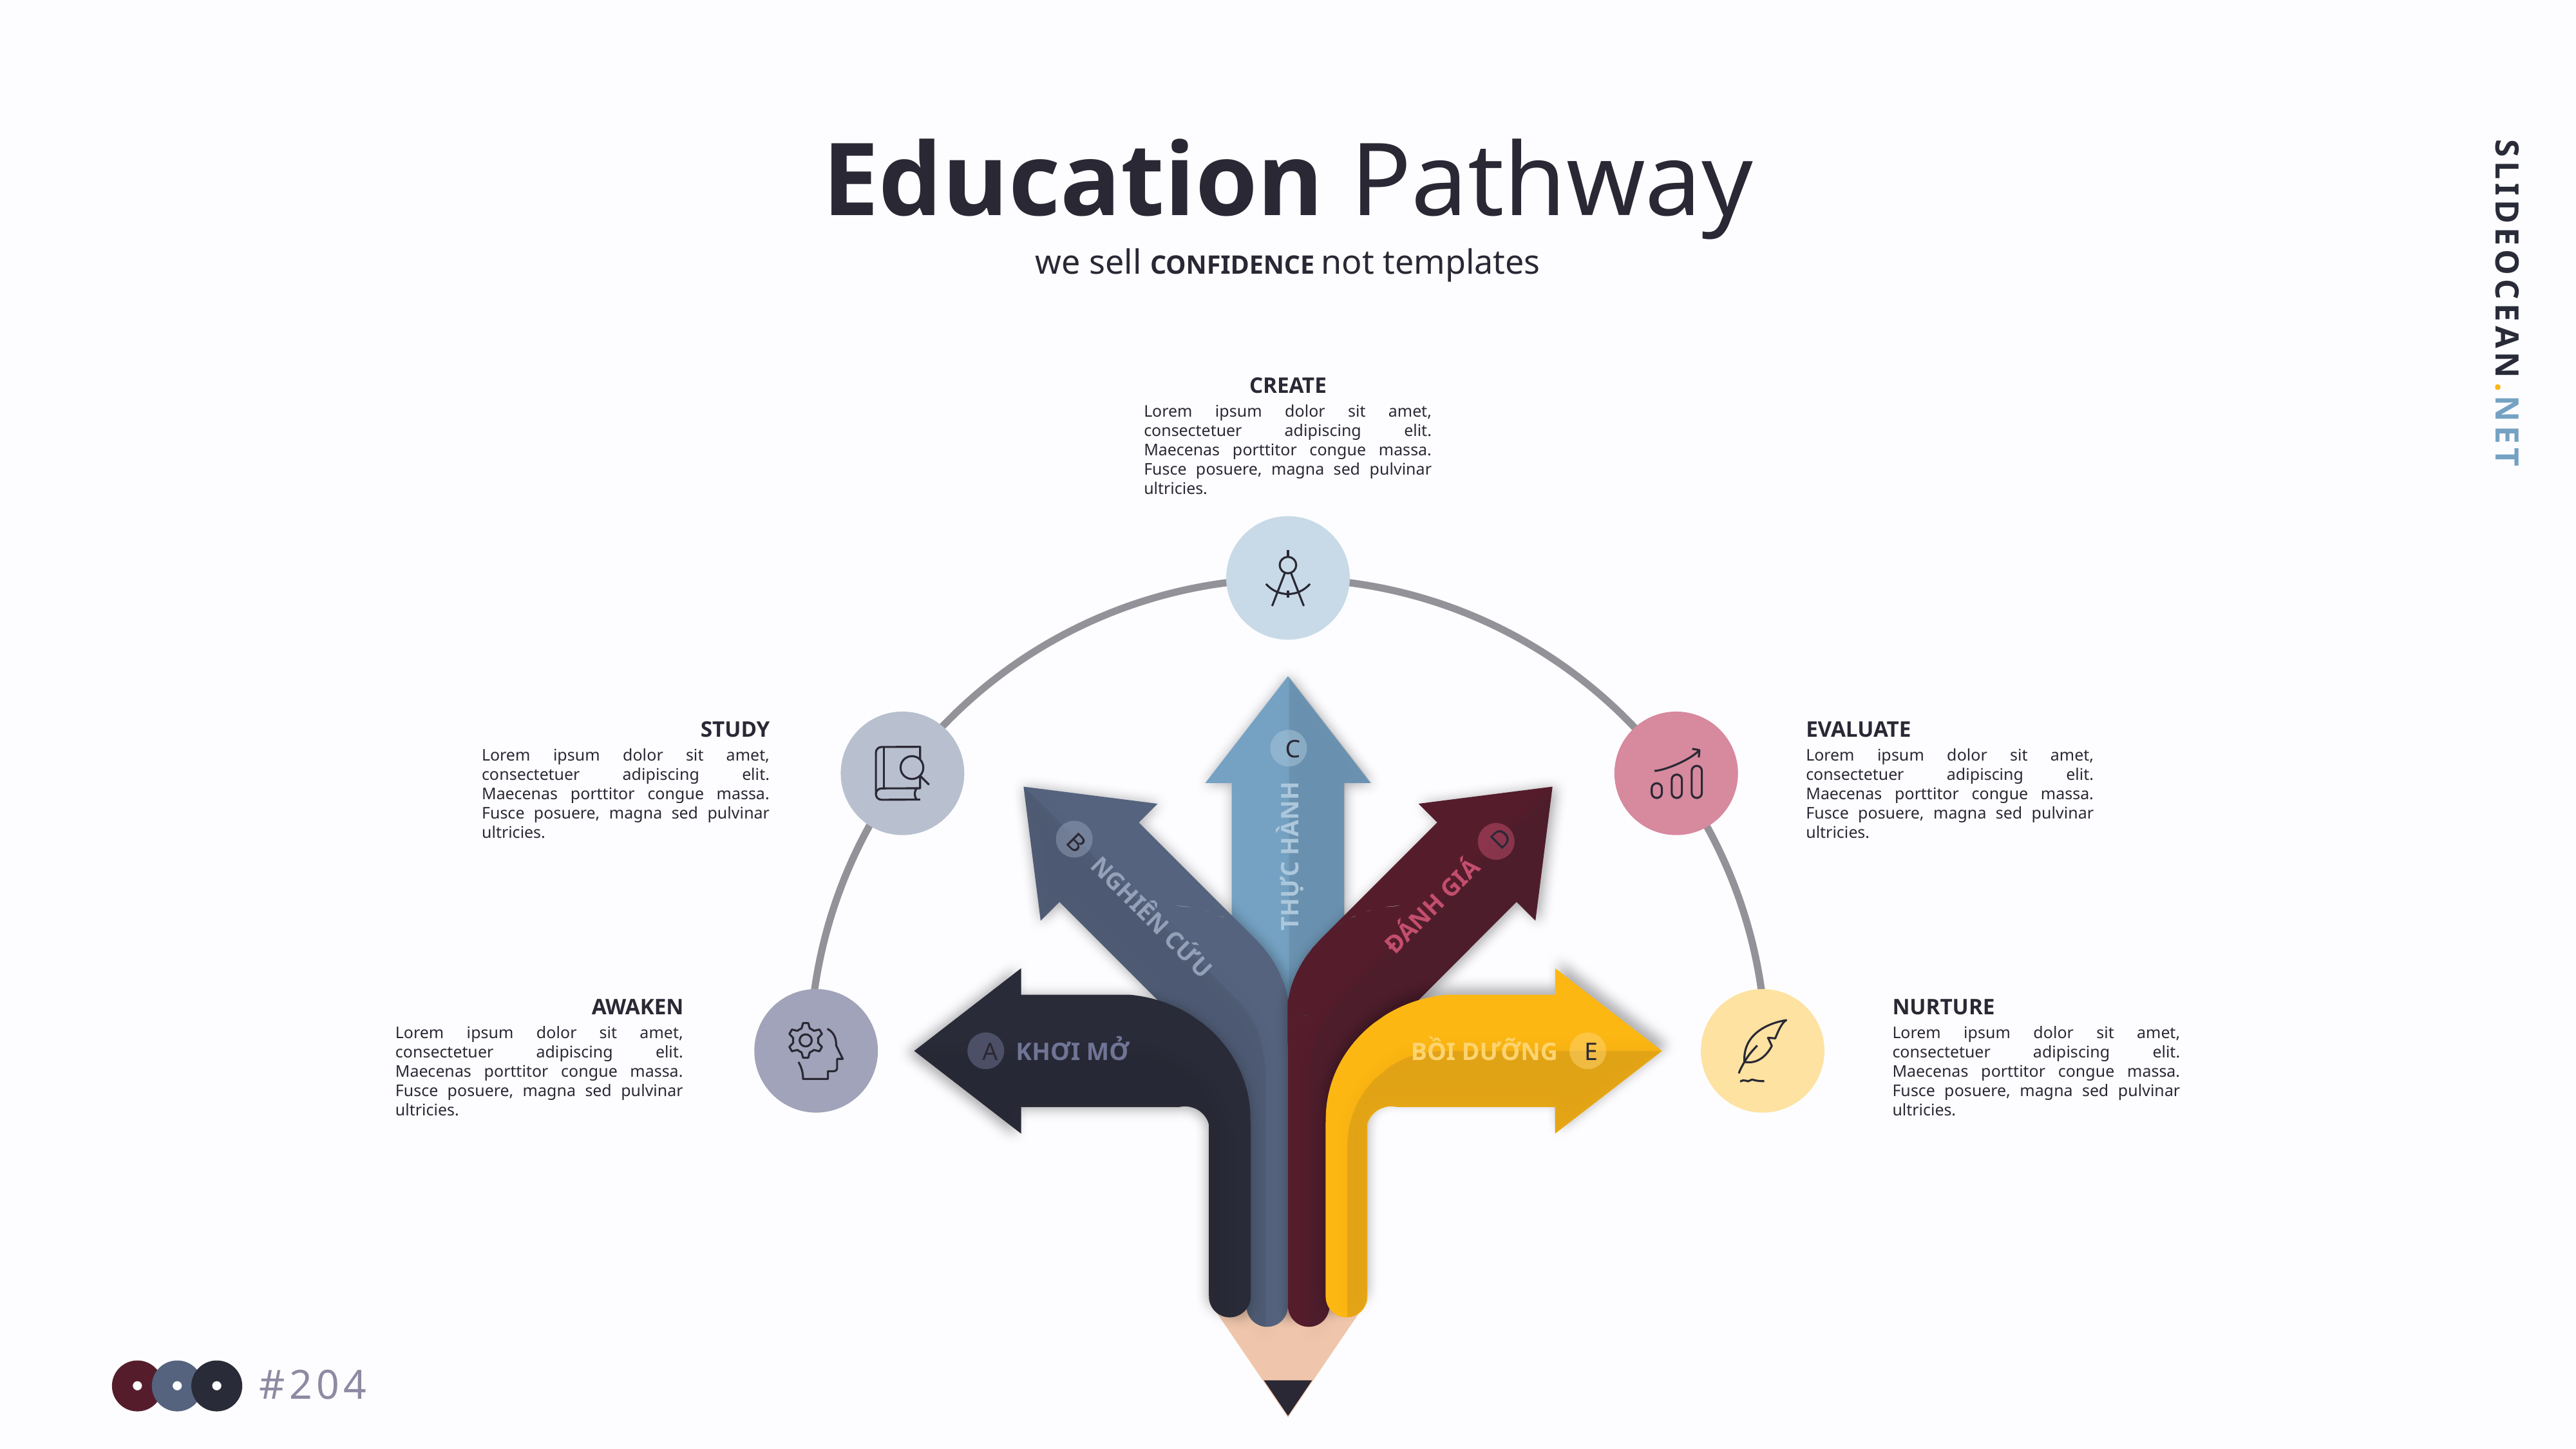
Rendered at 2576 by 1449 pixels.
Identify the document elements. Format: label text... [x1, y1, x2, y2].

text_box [1309, 897, 1546, 938]
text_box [1325, 967, 1663, 1318]
text_box [1739, 1020, 1786, 1074]
text_box [810, 824, 873, 988]
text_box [967, 1030, 1220, 1070]
text_box Education Pathway [813, 110, 1763, 241]
text_box we sell CONFIDENCE not templates [1026, 241, 1550, 285]
text_box [1350, 578, 1637, 730]
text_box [913, 967, 1251, 1318]
text_box [1703, 826, 1766, 988]
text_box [1287, 786, 1553, 1327]
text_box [1211, 1327, 1365, 1418]
text_box [1265, 549, 1311, 606]
text_box [1700, 988, 1826, 1114]
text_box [1269, 729, 1309, 987]
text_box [1353, 1030, 1607, 1070]
text_box [1671, 774, 1682, 799]
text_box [471, 710, 780, 829]
text_box [1225, 515, 1351, 641]
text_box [385, 988, 694, 1106]
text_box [1205, 676, 1372, 786]
text_box [876, 746, 929, 800]
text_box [1882, 988, 2191, 1106]
text_box [940, 578, 1226, 728]
text_box [1740, 1079, 1765, 1082]
text_box [1691, 766, 1702, 799]
text_box [753, 988, 879, 1114]
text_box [1024, 895, 1269, 935]
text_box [1023, 786, 1287, 1327]
text_box [839, 710, 965, 837]
text_box [1613, 710, 1739, 837]
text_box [1133, 366, 1442, 484]
text_box [1654, 748, 1700, 771]
text_box #204 [259, 1359, 402, 1408]
text_box [1651, 783, 1662, 799]
text_box [789, 1023, 843, 1079]
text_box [1796, 710, 2105, 829]
